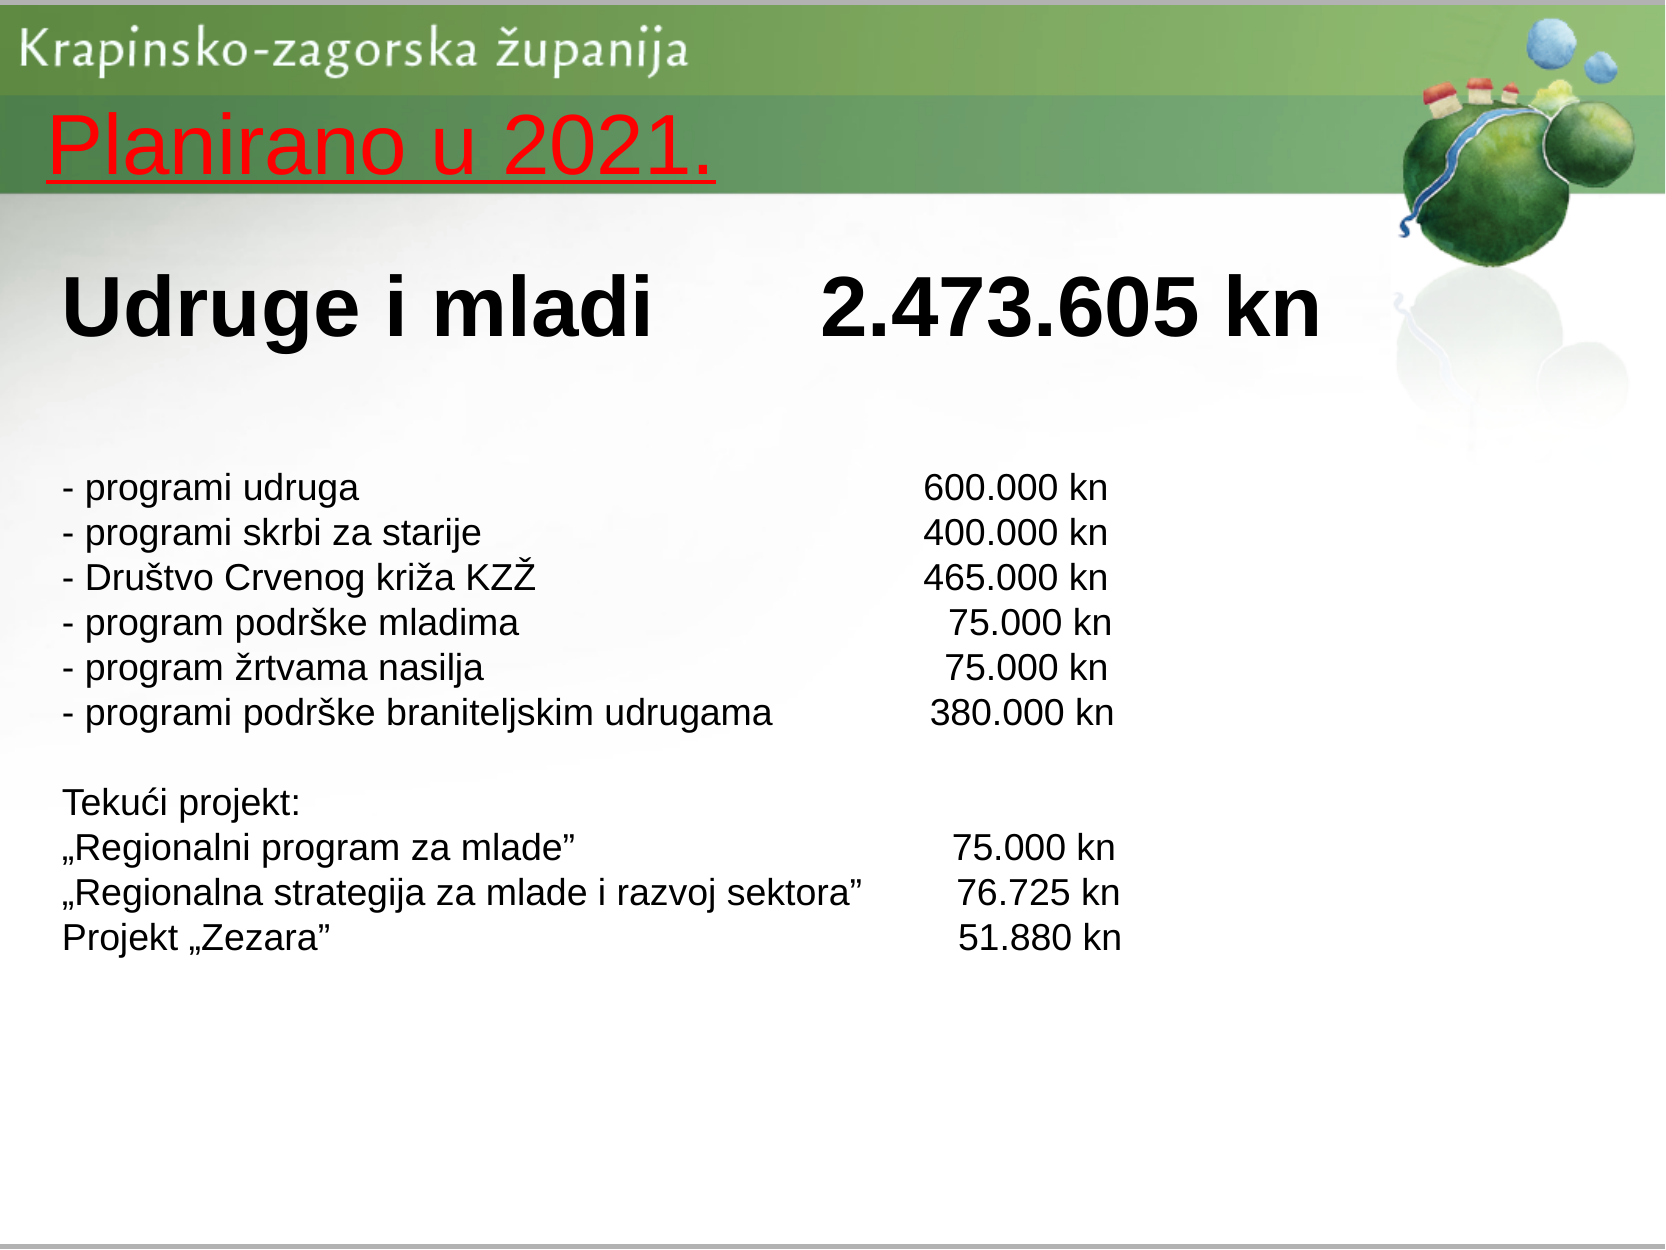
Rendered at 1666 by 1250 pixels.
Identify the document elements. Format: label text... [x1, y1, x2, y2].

title Planirano u 2021. [31, 76, 1448, 229]
picture [0, 5, 1666, 1244]
text_box Udruge i mladi 2.473.605 kn - programi udruga 600.000 kn - programi skrbi za starije 400.000 kn - Društvo Crvenog križa KZŽ 465.000 kn - program podrške mladima 75.000 kn - program žrtvama nasilja 75.000 kn - programi podrške braniteljskim udrugama 380.000 kn Tekući projekt: „Regionalni program za mlade” 75.000 kn „Regionalna strategija za mlade i razvoj sektora” 76.725 kn Projekt „Zezara” 51.880 kn [47, 243, 1610, 1191]
